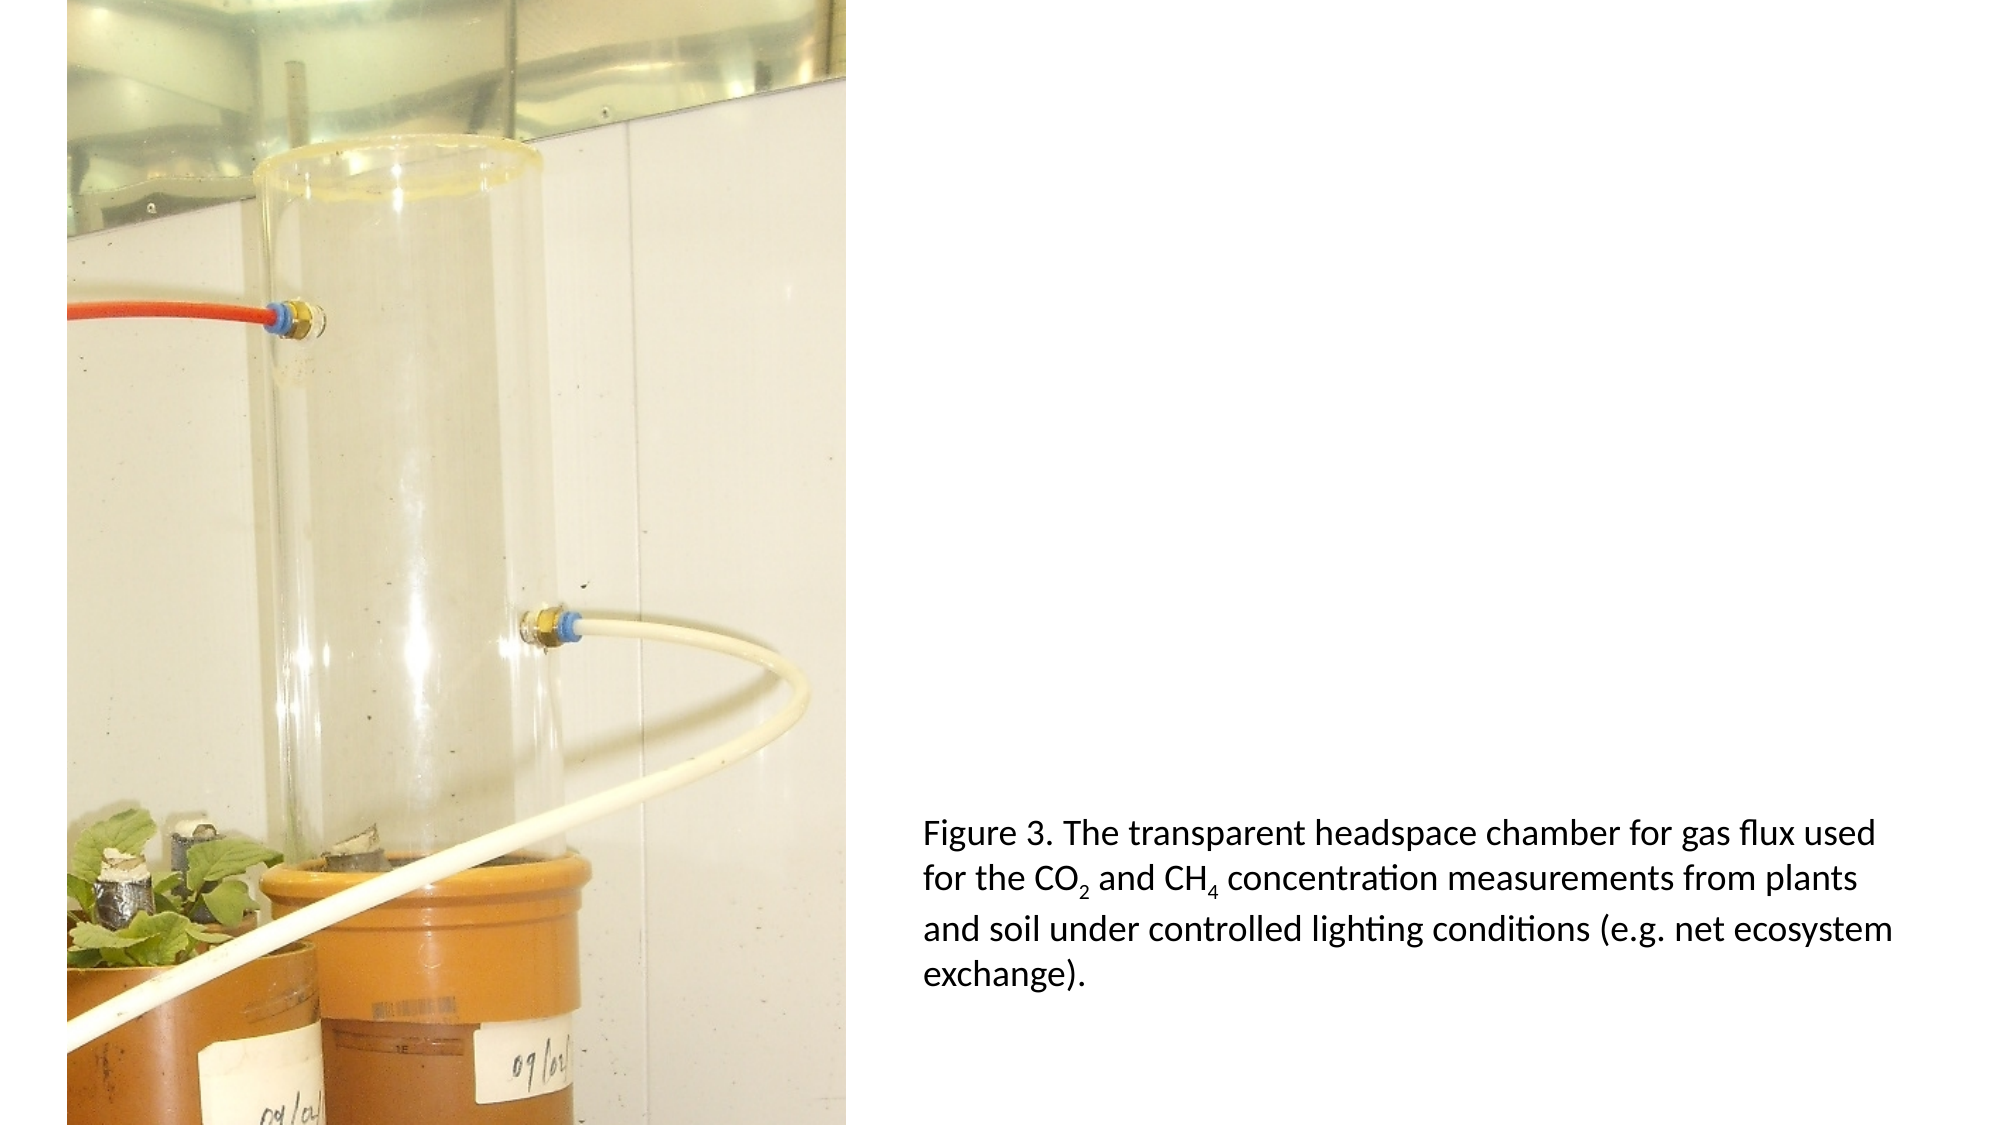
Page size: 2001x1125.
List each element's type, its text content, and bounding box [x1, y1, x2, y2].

text_box Figure 3. The transparent headspace chamber for gas flux used for the CO2 and CH4 concentration measurements from plants and soil under controlled lighting conditions (e.g. net ecosystem exchange). [908, 800, 1919, 1001]
picture [67, 0, 846, 1125]
